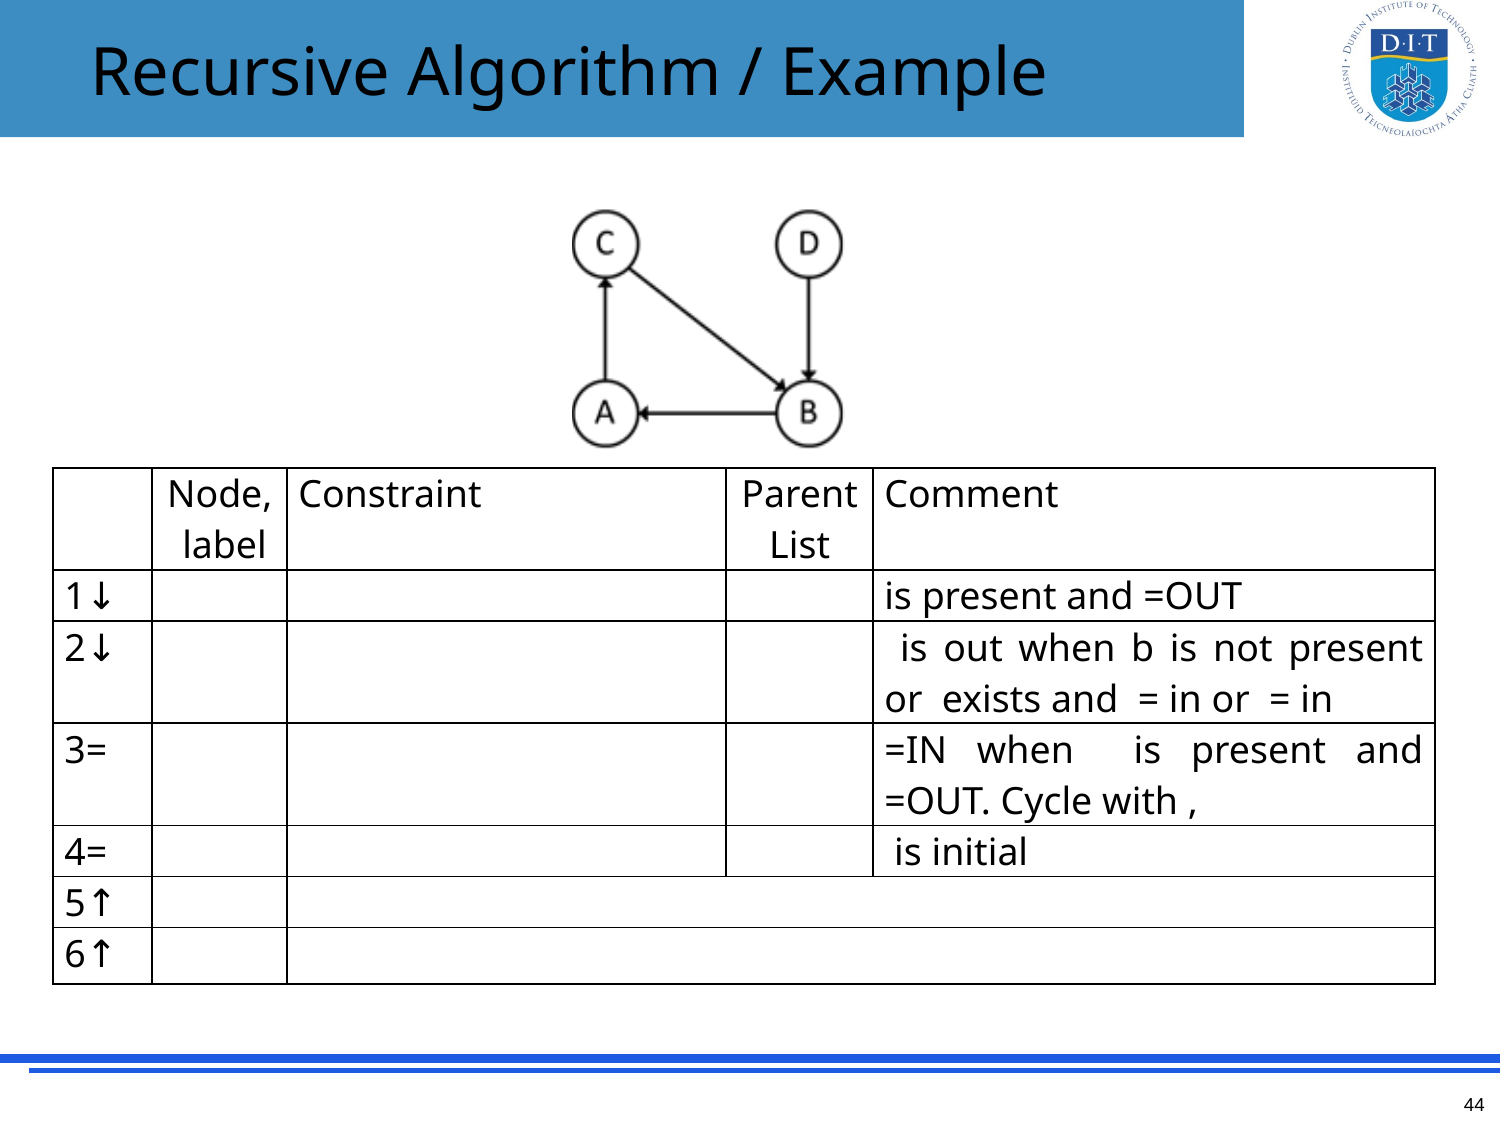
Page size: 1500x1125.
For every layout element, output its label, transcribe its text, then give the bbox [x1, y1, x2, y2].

picture [572, 207, 845, 457]
slide_number 44 [1149, 1084, 1500, 1125]
picture [1340, 0, 1478, 138]
title Recursive Algorithm / Example [74, 0, 1105, 138]
